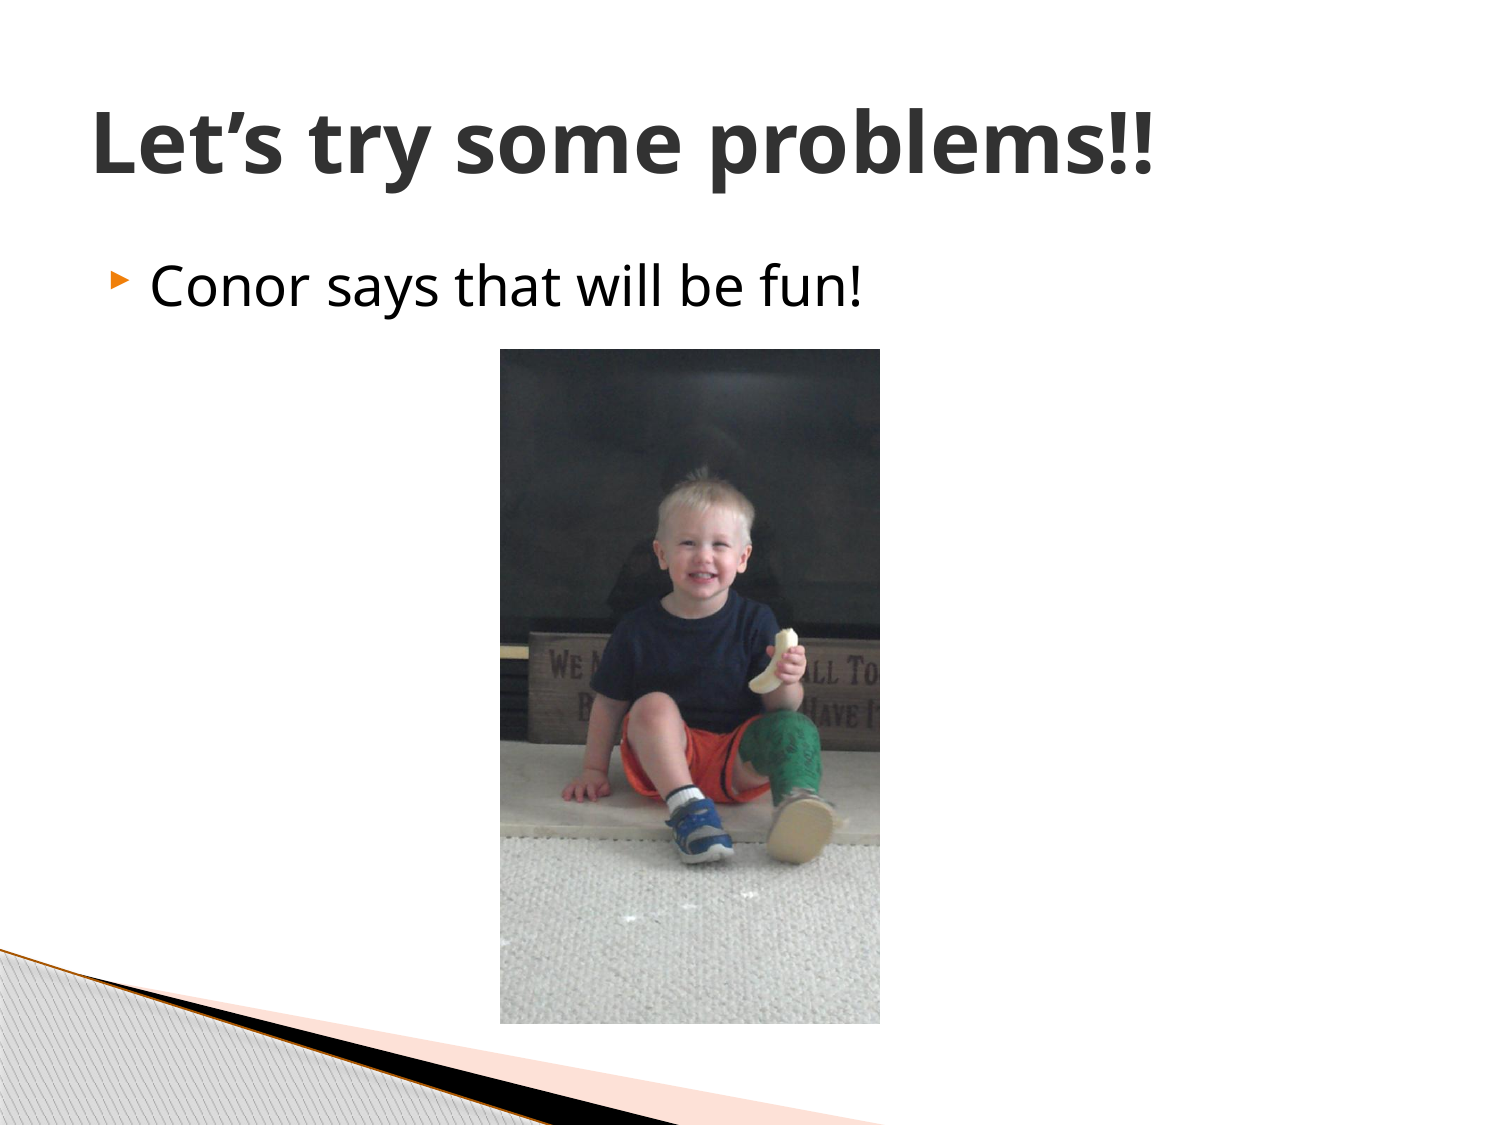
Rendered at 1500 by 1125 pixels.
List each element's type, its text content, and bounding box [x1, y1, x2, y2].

title Let’s try some problems!! [75, 45, 1425, 233]
picture [499, 349, 880, 1024]
list Conor says that will be fun! [75, 243, 1425, 986]
